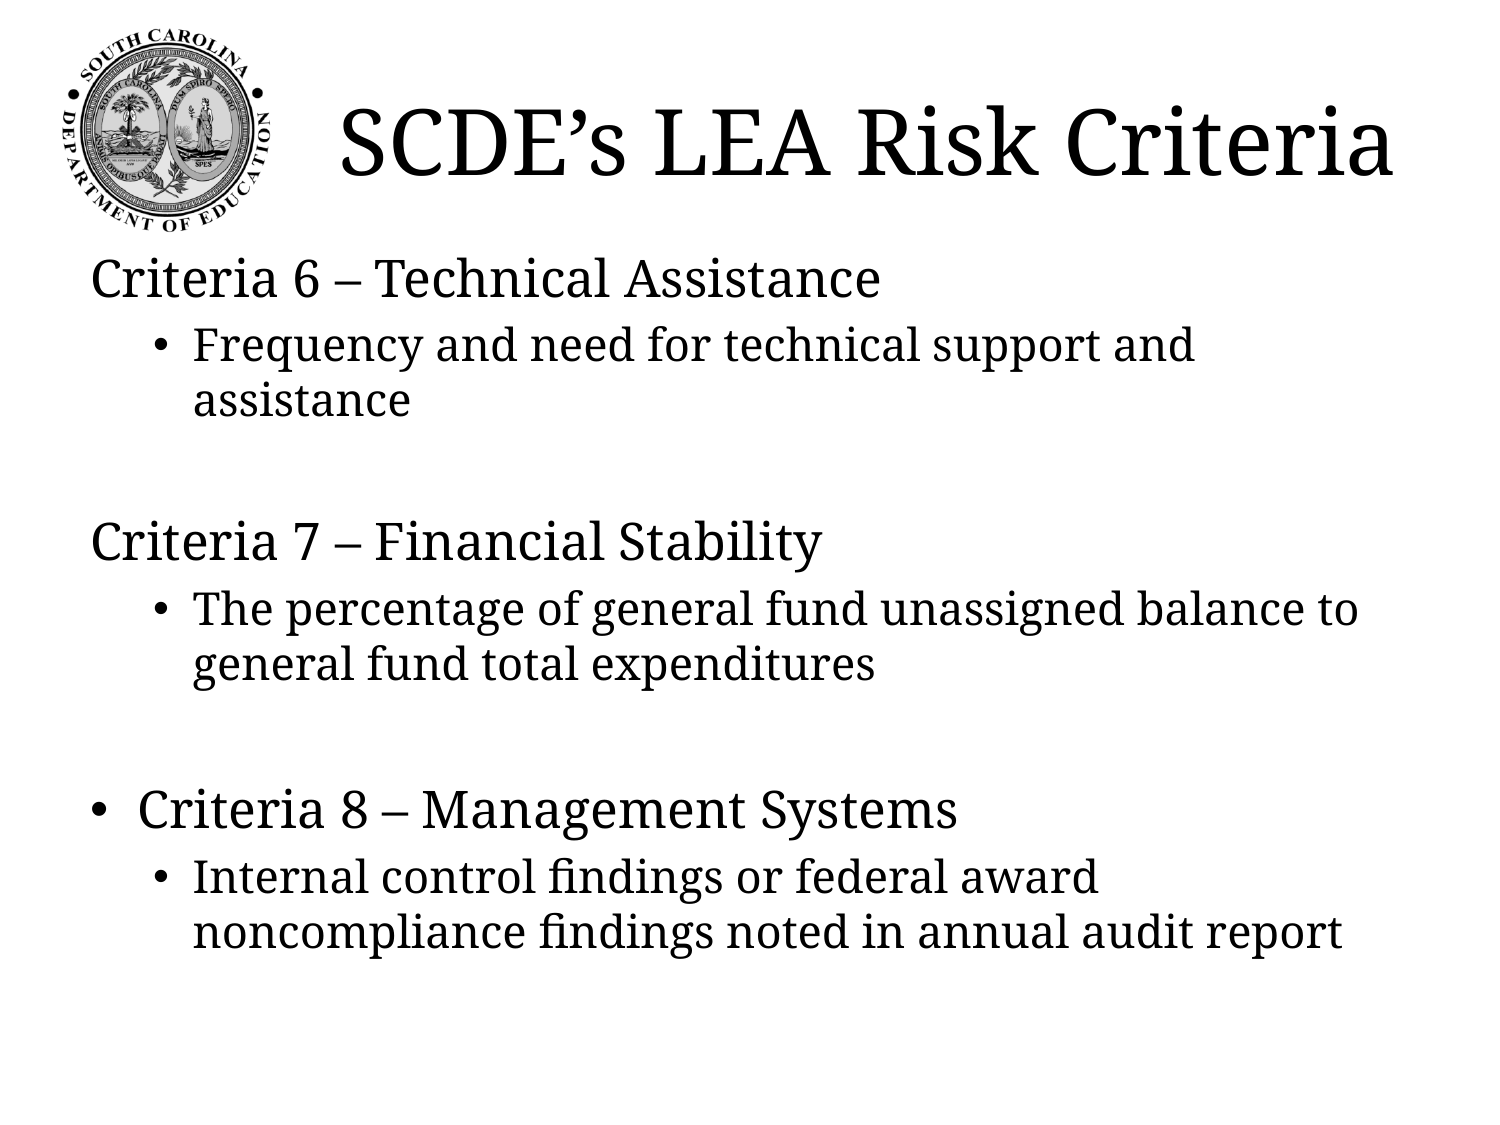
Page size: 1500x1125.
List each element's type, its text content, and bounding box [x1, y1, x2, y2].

list Criteria 6 – Technical Assistance Frequency and need for technical support and assistance Criteria 7 – Financial Stability The percentage of general fund unassigned balance to general fund total expenditures Criteria 8 – Management Systems Internal control findings or federal award noncompliance findings noted in annual audit report [75, 237, 1425, 980]
title SCDE’s LEA Risk Criteria [312, 45, 1425, 233]
picture [50, 24, 280, 238]
